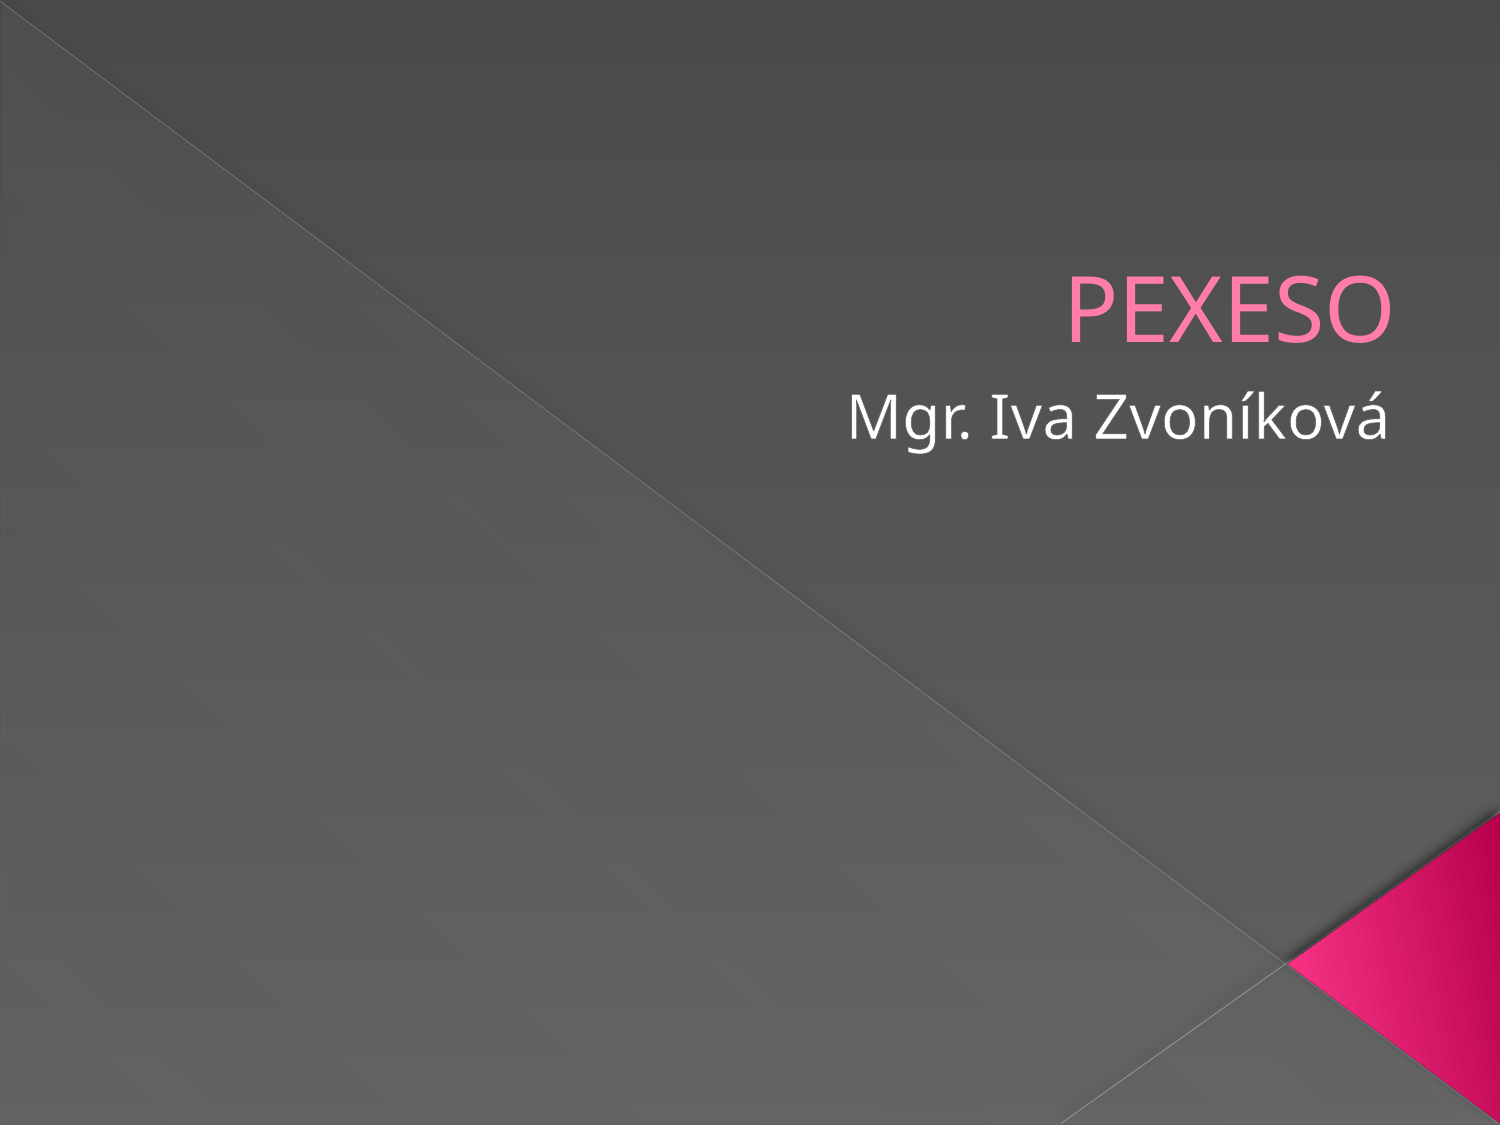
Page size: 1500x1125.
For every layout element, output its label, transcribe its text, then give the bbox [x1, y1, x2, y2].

title PEXESO [88, 127, 1412, 369]
subtitle Mgr. Iva Zvoníková [88, 369, 1412, 657]
